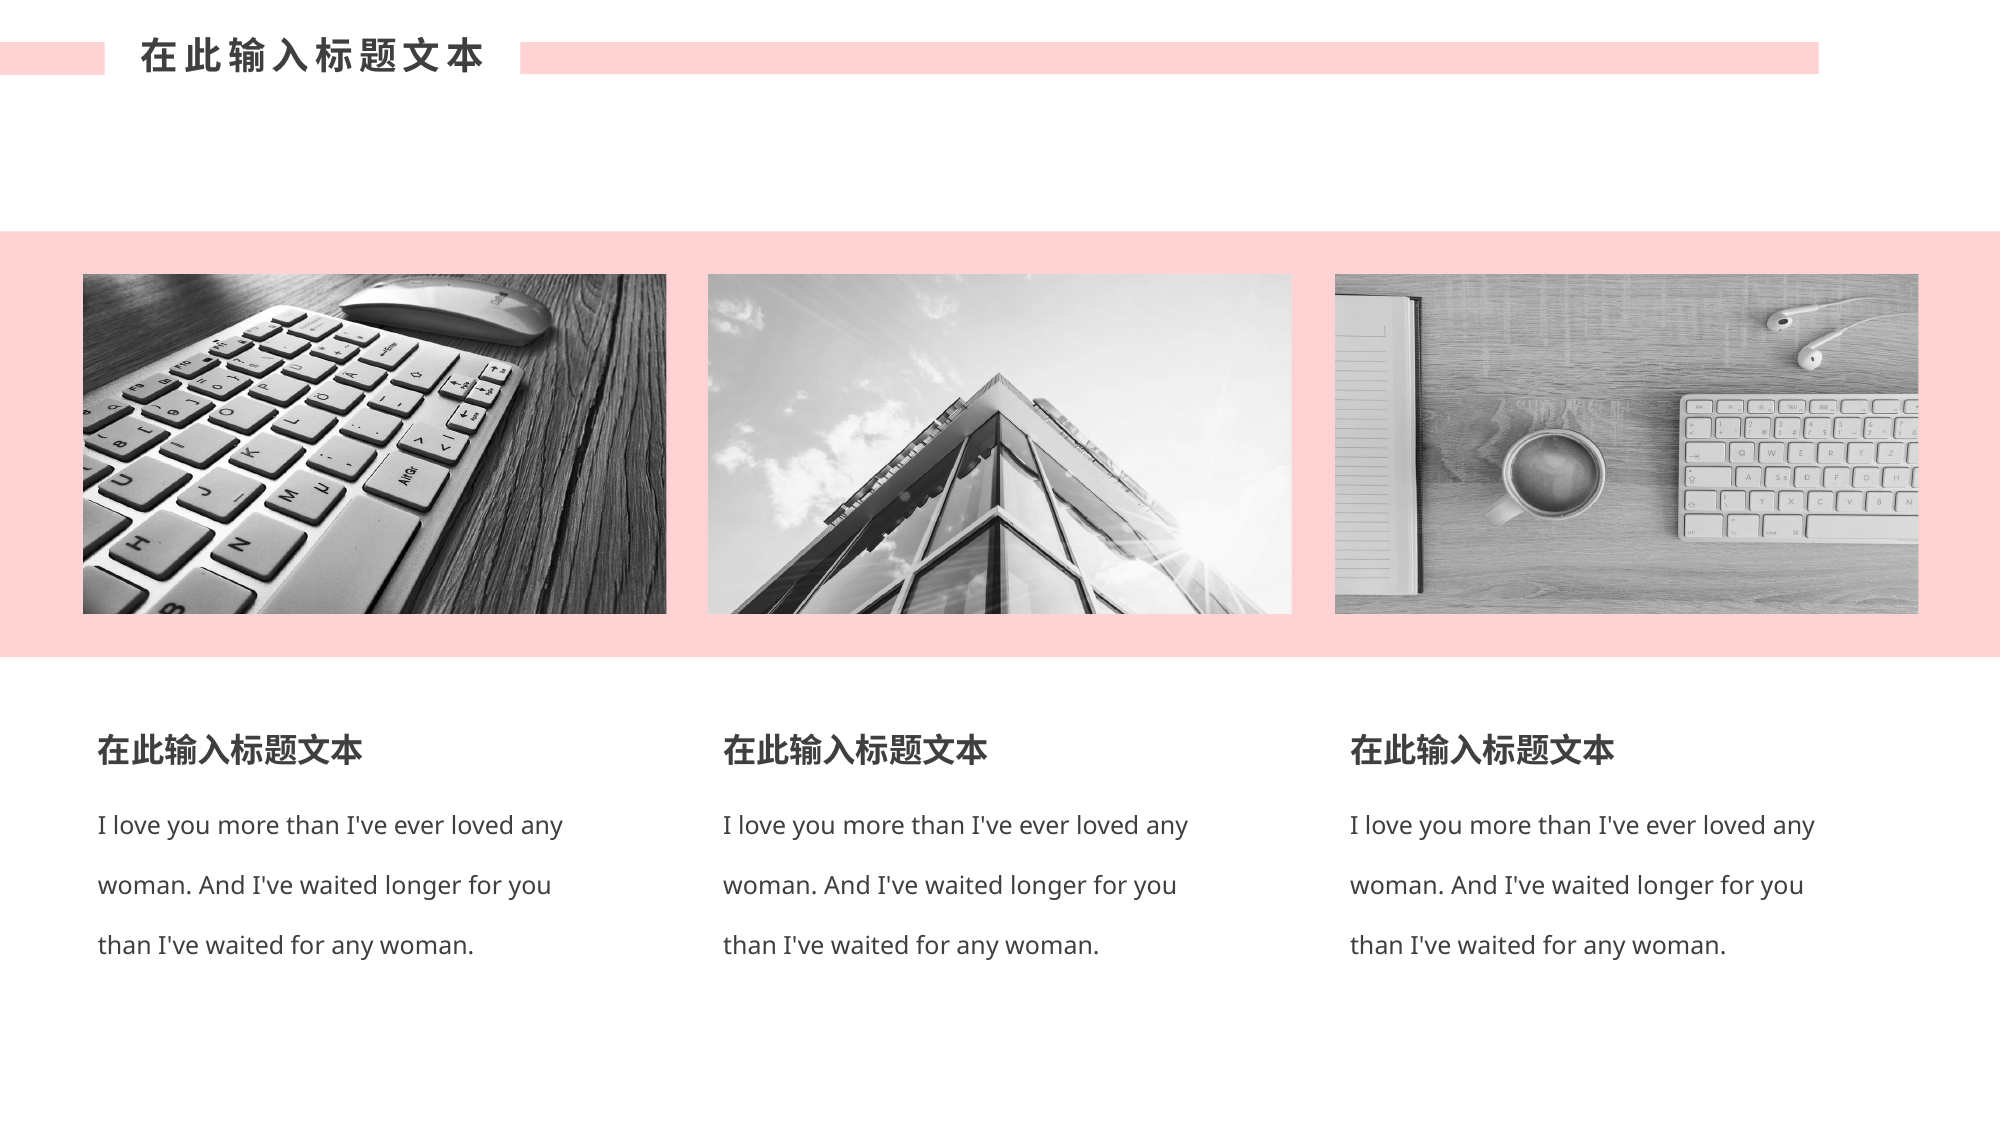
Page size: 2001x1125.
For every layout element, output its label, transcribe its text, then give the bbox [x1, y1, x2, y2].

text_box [1334, 721, 1865, 961]
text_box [82, 721, 613, 961]
text_box · [0, 229, 2000, 659]
text_box [81, 273, 668, 616]
text_box [706, 273, 1294, 616]
text_box [1333, 273, 1921, 616]
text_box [708, 721, 1239, 961]
